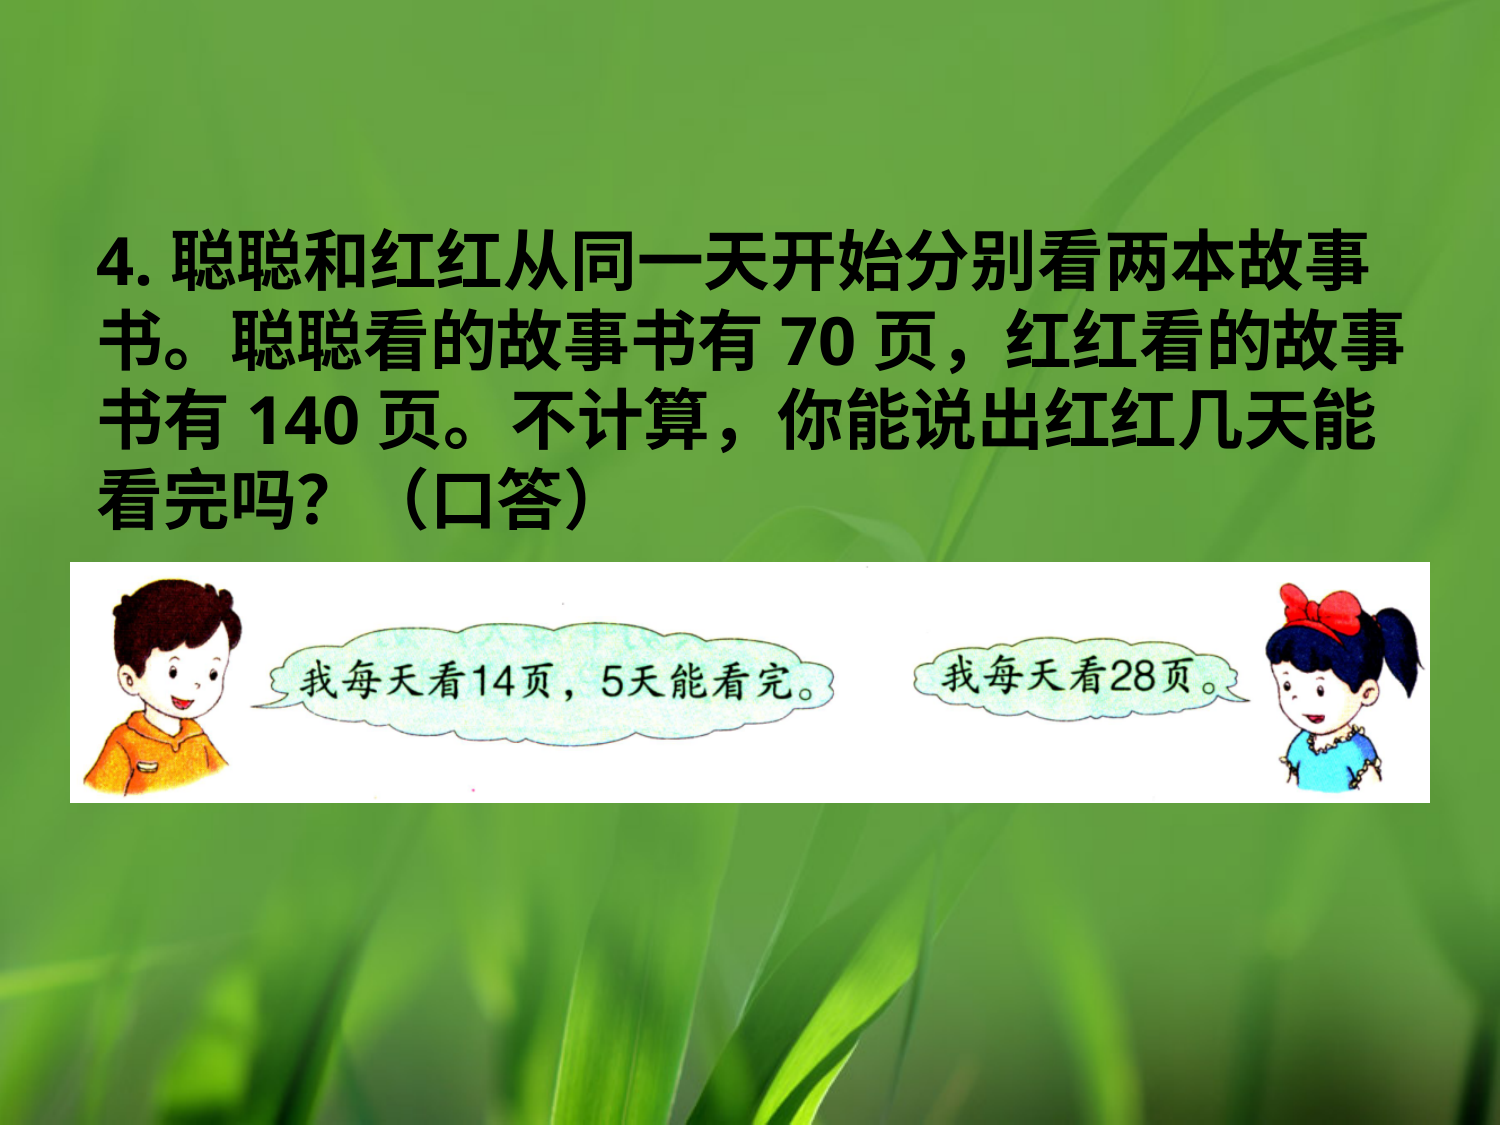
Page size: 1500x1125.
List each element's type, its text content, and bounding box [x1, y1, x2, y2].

text_box 4.聪聪和红红从同一天开始分别看两本故事书。聪聪看的故事书有70页，红红看的故事书有140页。不计算，你能说出红红几天能看完吗？（口答） [81, 210, 1432, 546]
picture [0, 0, 1500, 1125]
